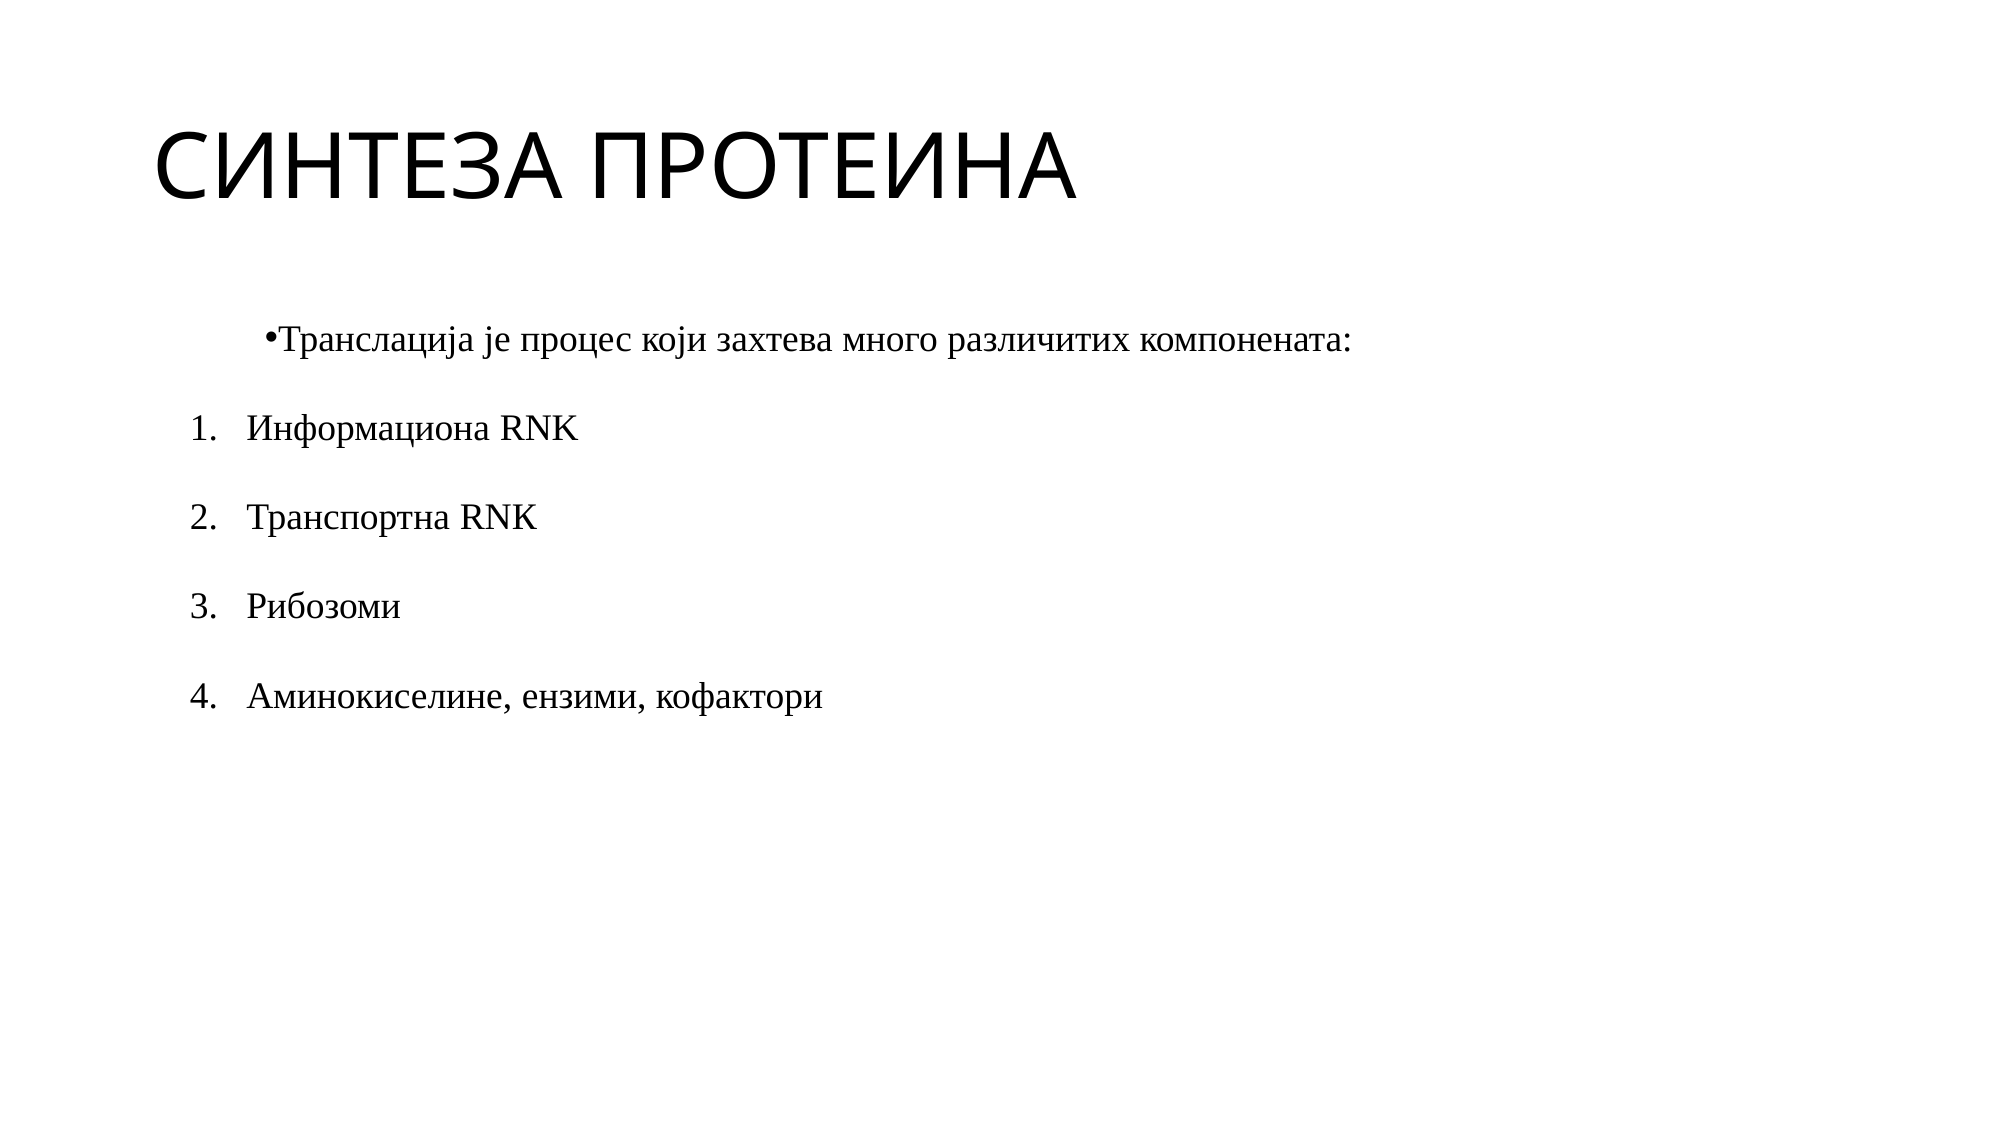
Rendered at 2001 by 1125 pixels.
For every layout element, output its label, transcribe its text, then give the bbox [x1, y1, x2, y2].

list Транслација је процес који захтева много различитих компонената: Информациона RNK Транспортна RNК Рибозоми Аминокиселине, ензими, кофактори [137, 299, 1863, 1014]
title СИНТЕЗА ПРОТЕИНА [137, 59, 1863, 278]
